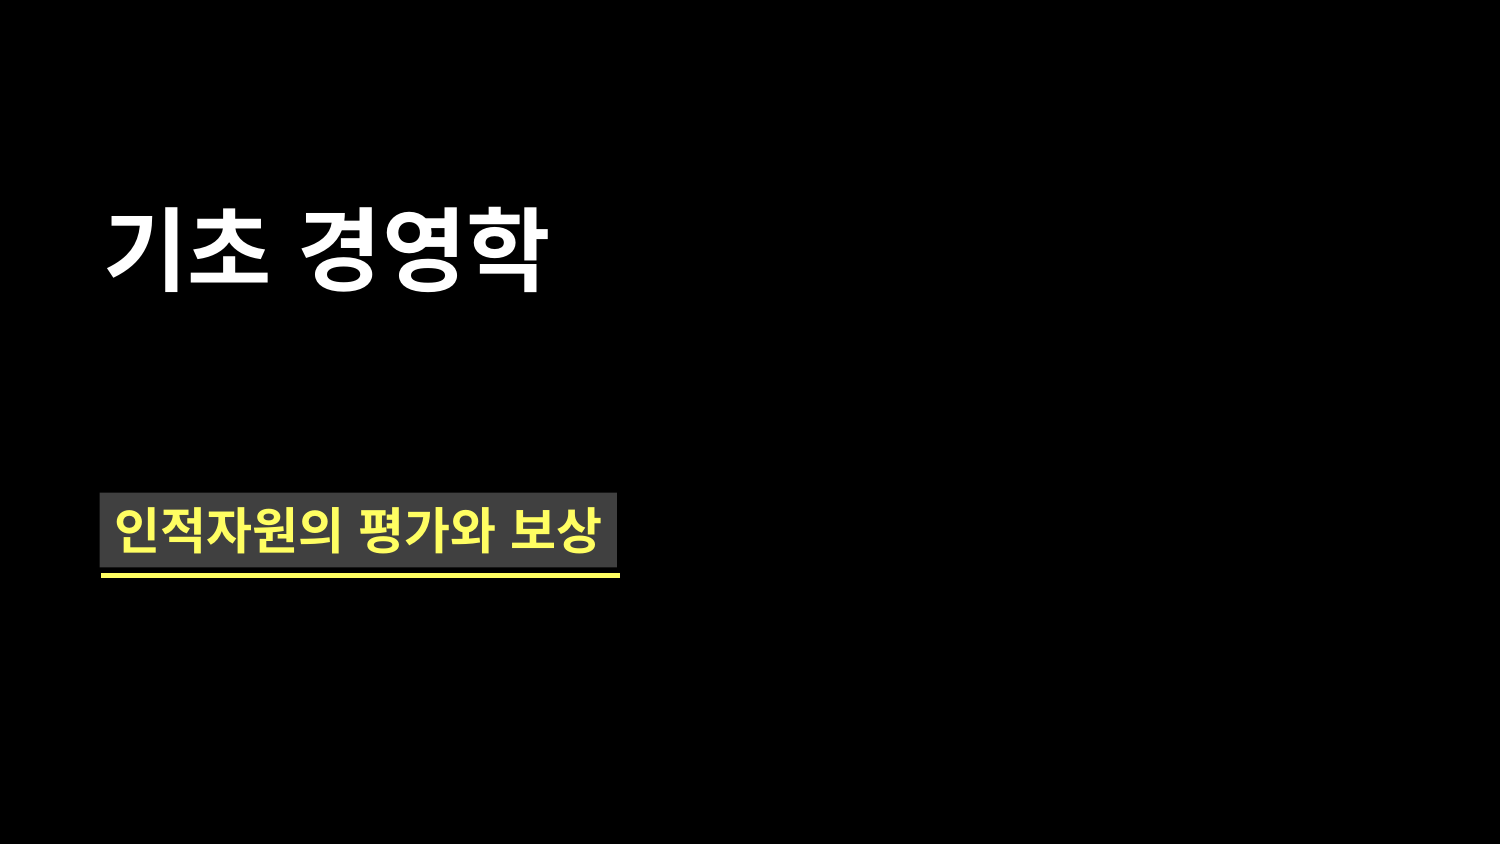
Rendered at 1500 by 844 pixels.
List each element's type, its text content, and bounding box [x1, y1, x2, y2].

text_box 기초 경영학 [88, 185, 1022, 311]
text_box 인적자원의 평가와 보상 [99, 492, 617, 568]
